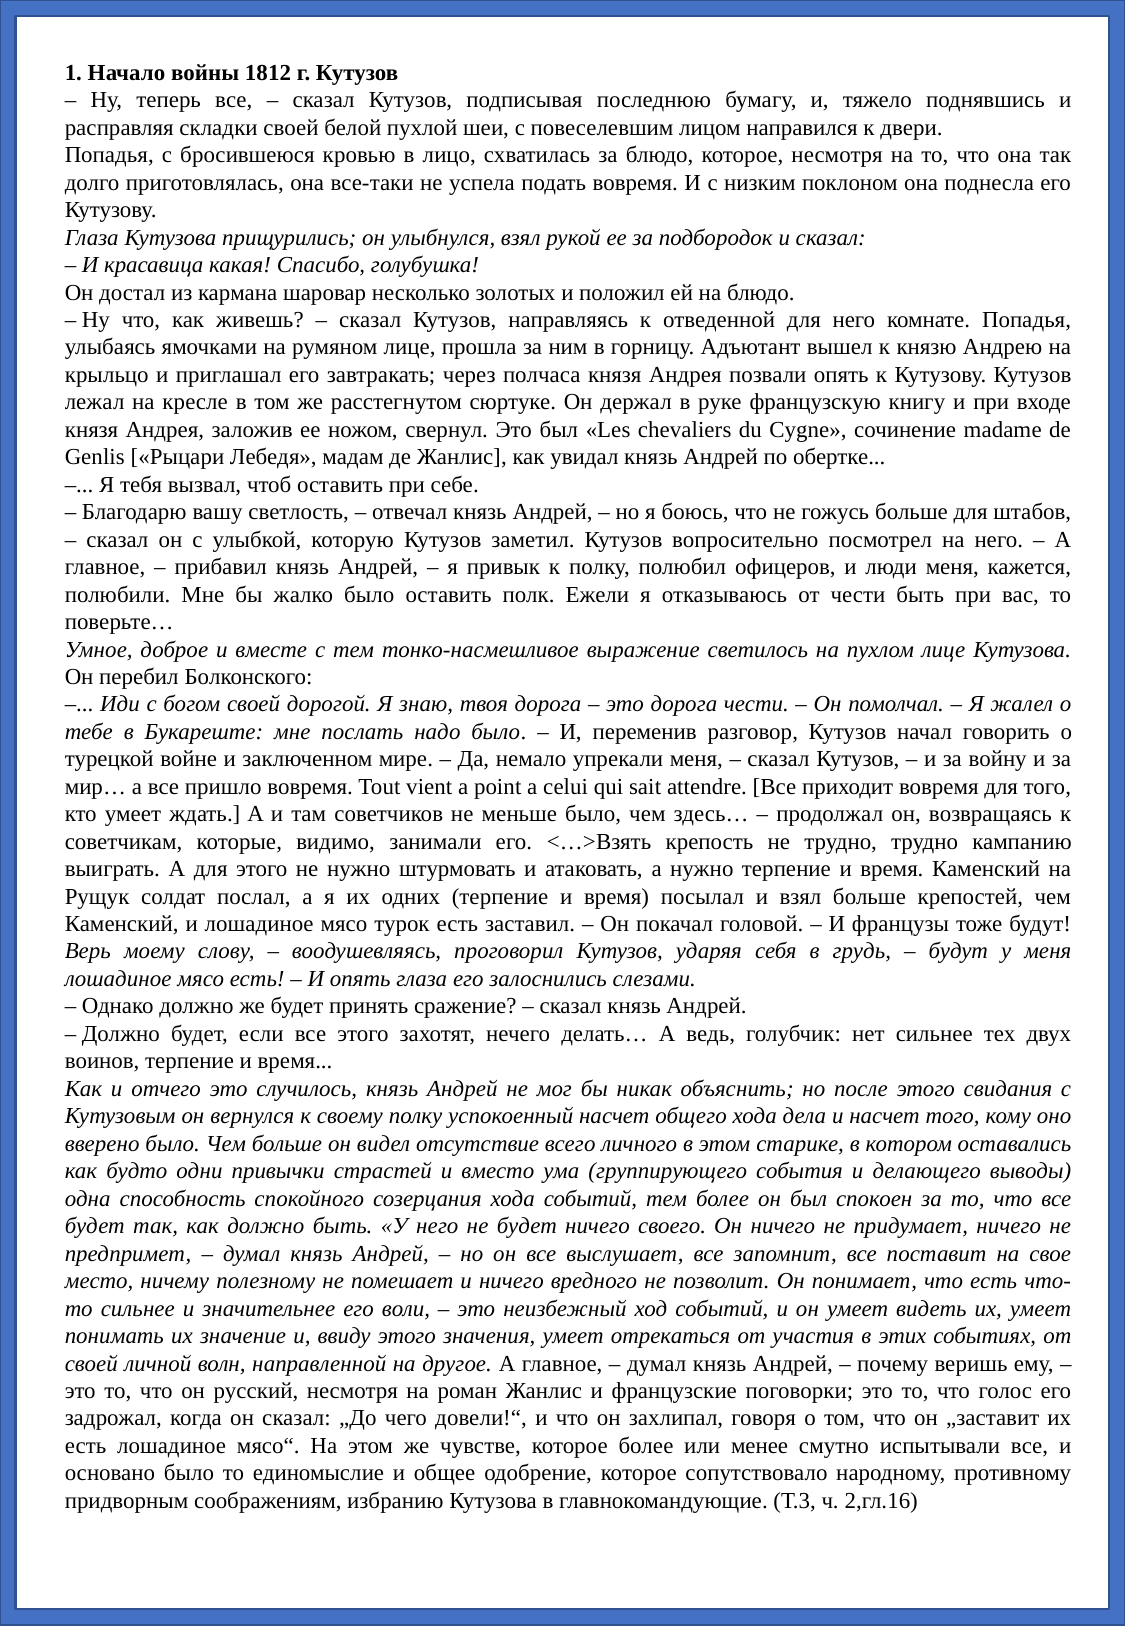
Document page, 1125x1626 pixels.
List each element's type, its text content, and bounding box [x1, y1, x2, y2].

text_box 1. Начало войны 1812 г. Кутузов – Ну, теперь все, – сказал Кутузов, подписывая последнюю бумагу, и, тяжело поднявшись и расправляя складки своей белой пухлой шеи, с повеселевшим лицом направился к двери. Попадья, с бросившеюся кровью в лицо, схватилась за блюдо, которое, несмотря на то, что она так долго приготовлялась, она все-таки не успела подать вовремя. И с низким поклоном она поднесла его Кутузову. Глаза Кутузова прищурились; он улыбнулся, взял рукой ее за подбородок и сказал: – И красавица какая! Спасибо, голубушка! Он достал из кармана шаровар несколько золотых и положил ей на блюдо. – Ну что, как живешь? – сказал Кутузов, направляясь к отведенной для него комнате. Попадья, улыбаясь ямочками на румяном лице, прошла за ним в горницу. Адъютант вышел к князю Андрею на крыльцо и приглашал его завтракать; через полчаса князя Андрея позвали опять к Кутузову. Кутузов лежал на кресле в том же расстегнутом сюртуке. Он держал в руке французскую книгу и при входе князя Андрея, заложив ее ножом, свернул. Это был «Les chevaliers du Cygne», сочинение madame de Genlis [«Рыцари Лебедя», мадам де Жанлис], как увидал князь Андрей по обертке... –... Я тебя вызвал, чтоб оставить при себе. – Благодарю вашу светлость, – отвечал князь Андрей, – но я боюсь, что не гожусь больше для штабов, – сказал он с улыбкой, которую Кутузов заметил. Кутузов вопросительно посмотрел на него. – А главное, – прибавил князь Андрей, – я привык к полку, полюбил офицеров, и люди меня, кажется, полюбили. Мне бы жалко было оставить полк. Ежели я отказываюсь от чести быть при вас, то поверьте… Умное, доброе и вместе с тем тонко-насмешливое выражение светилось на пухлом лице Кутузова. Он перебил Болконского: –... Иди с богом своей дорогой. Я знаю, твоя дорога – это дорога чести. – Он помолчал. – Я жалел о тебе в Букареште: мне послать надо было. – И, переменив разговор, Кутузов начал говорить о турецкой войне и заключенном мире. – Да, немало упрекали меня, – сказал Кутузов, – и за войну и за мир… а все пришло вовремя. Tout vient a point a celui qui sait attendre. [Все приходит вовремя для того, кто умеет ждать.] A и там советчиков не меньше было, чем здесь… – продолжал он, возвращаясь к советчикам, которые, видимо, занимали его. <…>Взять крепость не трудно, трудно кампанию выиграть. А для этого не нужно штурмовать и атаковать, а нужно терпение и время. Каменский на Рущук солдат послал, а я их одних (терпение и время) посылал и взял больше крепостей, чем Каменский, и лошадиное мясо турок есть заставил. – Он покачал головой. – И французы тоже будут! Верь моему слову, – воодушевляясь, проговорил Кутузов, ударяя себя в грудь, – будут у меня лошадиное мясо есть! – И опять глаза его залоснились слезами. – Однако должно же будет принять сражение? – сказал князь Андрей. – Должно будет, если все этого захотят, нечего делать… А ведь, голубчик: нет сильнее тех двух воинов, терпение и время... Как и отчего это случилось, князь Андрей не мог бы никак объяснить; но после этого свидания с Кутузовым он вернулся к своему полку успокоенный насчет общего хода дела и насчет того, кому оно вверено было. Чем больше он видел отсутствие всего личного в этом старике, в котором оставались как будто одни привычки страстей и вместо ума (группирующего события и делающего выводы) одна способность спокойного созерцания хода событий, тем более он был спокоен за то, что все будет так, как должно быть. «У него не будет ничего своего. Он ничего не придумает, ничего не предпримет, – думал князь Андрей, – но он все выслушает, все запомнит, все поставит на свое место, ничему полезному не помешает и ничего вредного не позволит. Он понимает, что есть что-то сильнее и значительнее его воли, – это неизбежный ход событий, и он умеет видеть их, умеет понимать их значение и, ввиду этого значения, умеет отрекаться от участия в этих событиях, от своей личной волн, направленной на другое. А главное, – думал князь Андрей, – почему веришь ему, – это то, что он русский, несмотря на роман Жанлис и французские поговорки; это то, что голос его задрожал, когда он сказал: „До чего довели!“, и что он захлипал, говоря о том, что он „заставит их есть лошадиное мясо“. На этом же чувстве, которое более или менее смутно испытывали все, и основано было то единомыслие и общее одобрение, которое сопутствовало народному, противному придворным соображениям, избранию Кутузова в главнокомандующие. (Т.3, ч. 2,гл.16) [49, 50, 1088, 1521]
